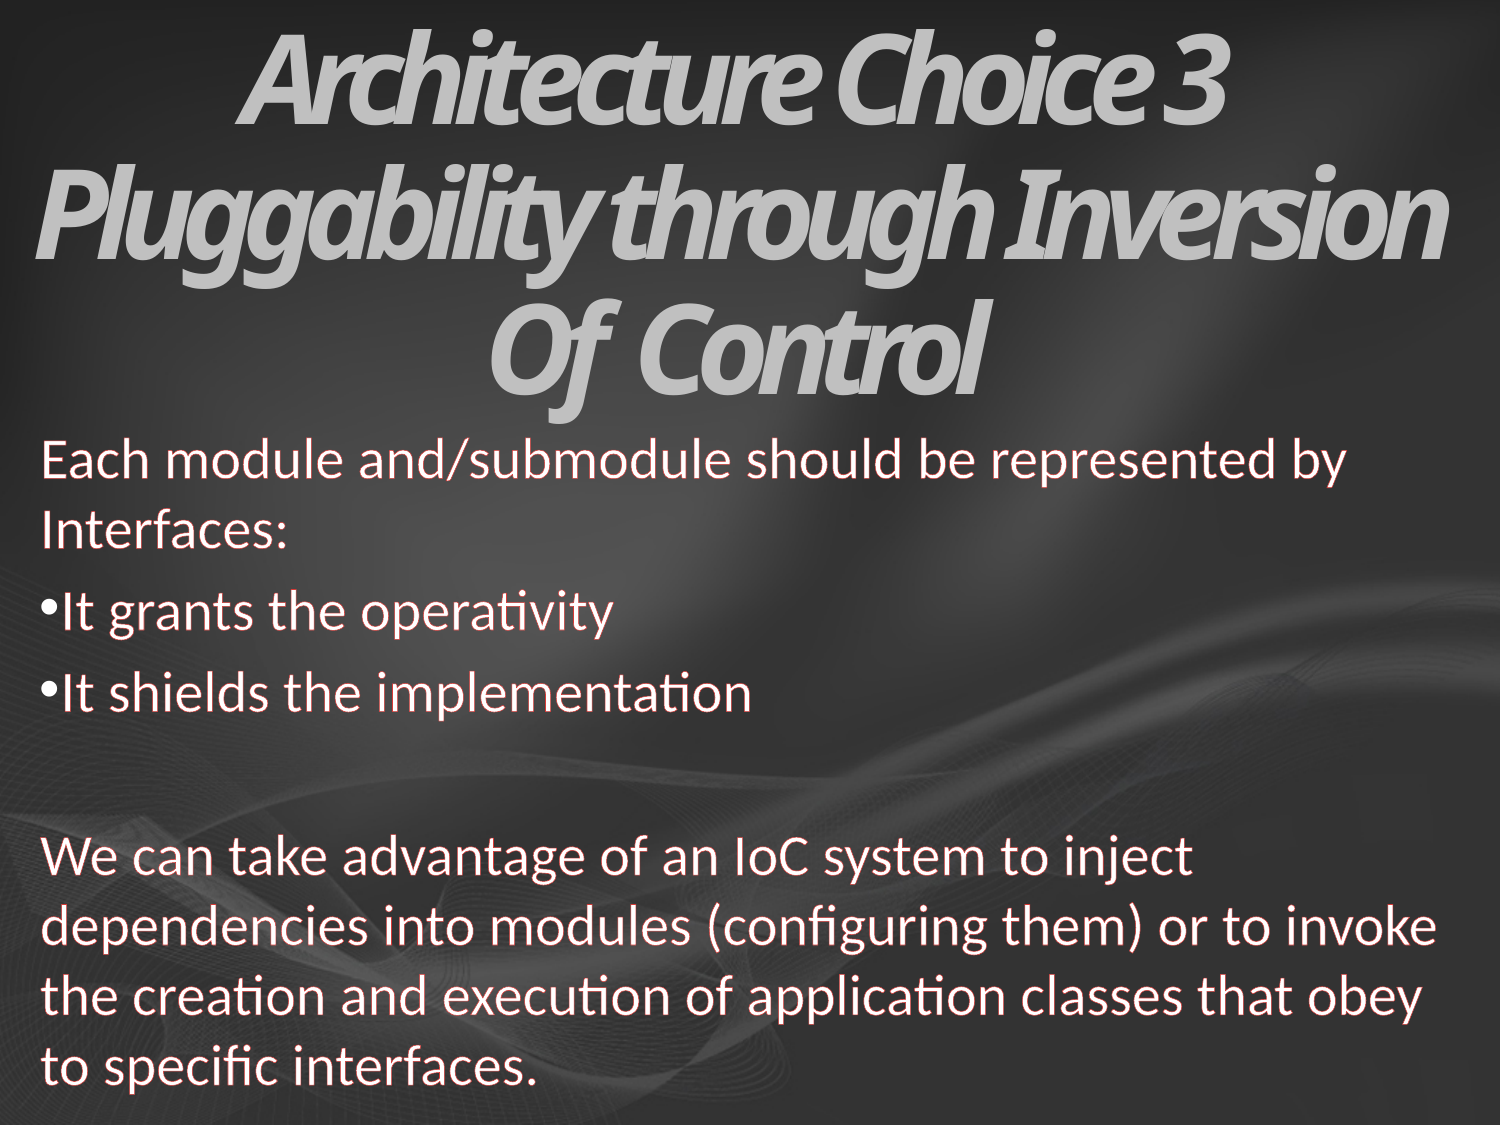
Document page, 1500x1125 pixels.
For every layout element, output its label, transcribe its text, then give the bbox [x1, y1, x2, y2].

title Architecture Choice 3 Pluggability through Inversion Of Control [12, 137, 1463, 301]
list Each module and/submodule should be represented by Interfaces: It grants the operativity It shields the implementation We can take advantage of an IoC system to inject dependencies into modules (configuring them) or to invoke the creation and execution of application classes that obey to specific interfaces. [24, 412, 1476, 1088]
picture [0, 0, 1500, 1125]
